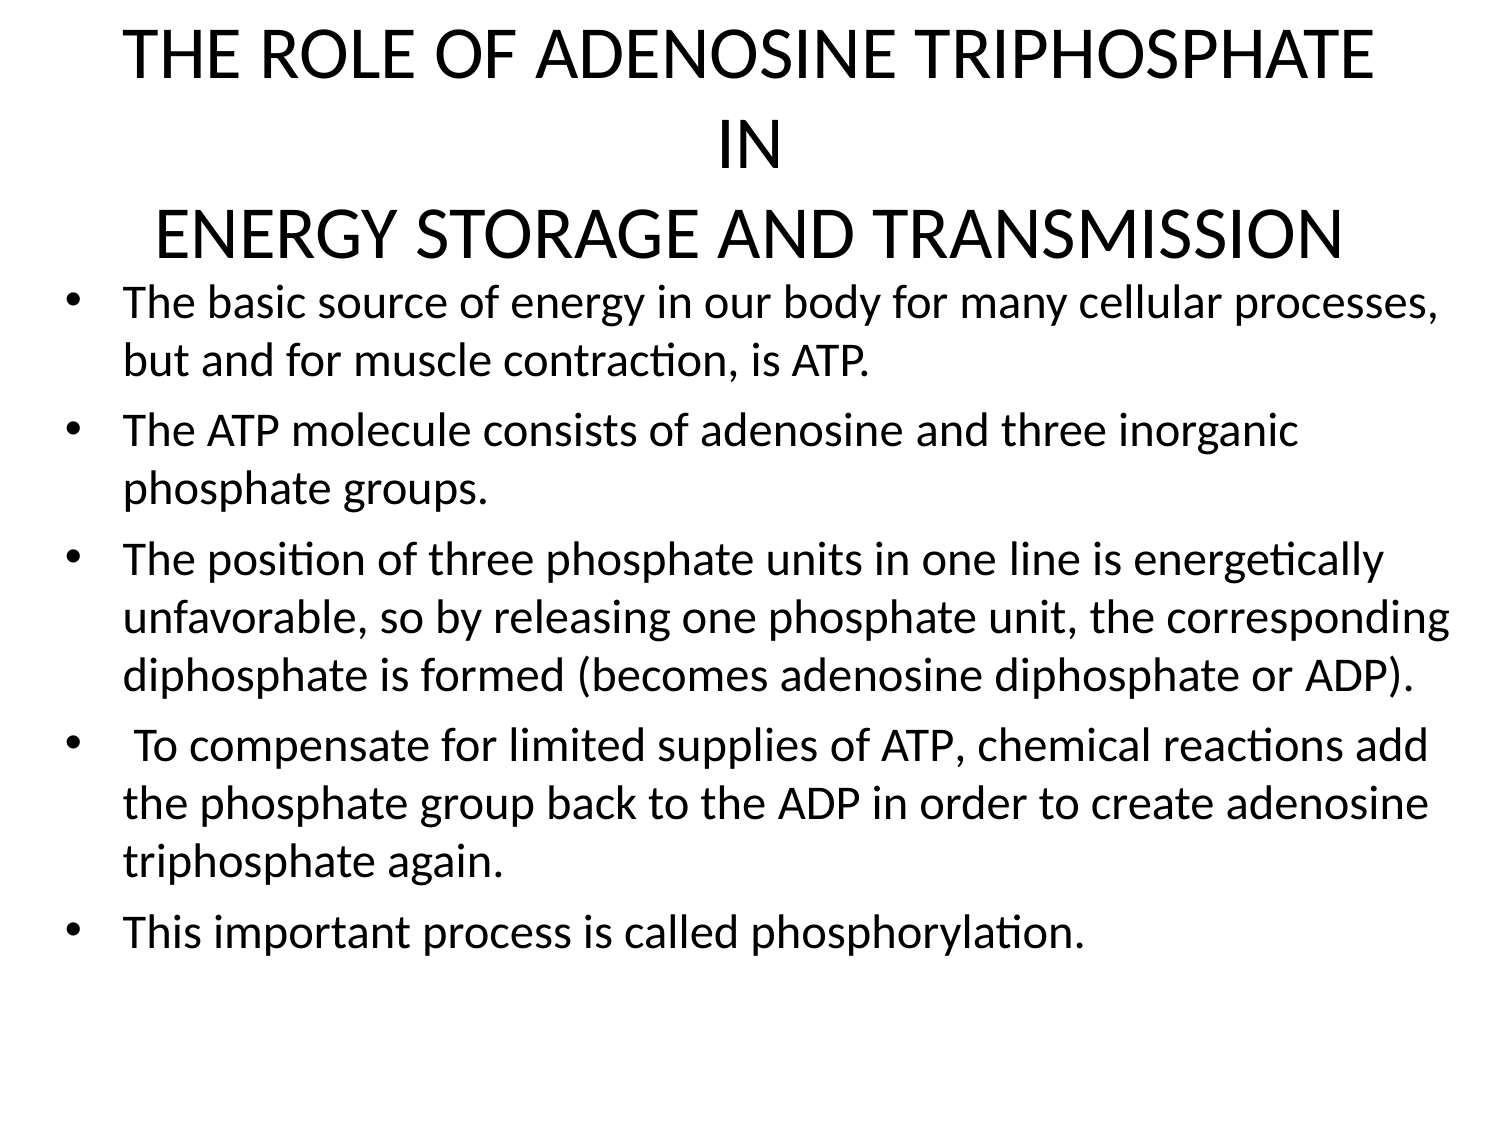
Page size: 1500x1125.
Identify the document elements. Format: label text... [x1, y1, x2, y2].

text_box THE ROLE OF ADENOSINE TRIPHOSPHATE IN ENERGY STORAGE AND TRANSMISSION [79, 57, 1421, 220]
text_box The basic source of energy in our body for many cellular processes, but and for muscle contraction, is ATP. The ATP molecule consists of adenosine and three inorganic phosphate groups. The position of three phosphate units in one line is energetically unfavorable, so by releasing one phosphate unit, the corresponding diphosphate is formed (becomes adenosine diphosphate or ADP). To compensate for limited supplies of ATP, chemical reactions add the phosphate group back to the ADP in order to create adenosine triphosphate again. This important process is called phosphorylation. [49, 262, 1475, 1025]
